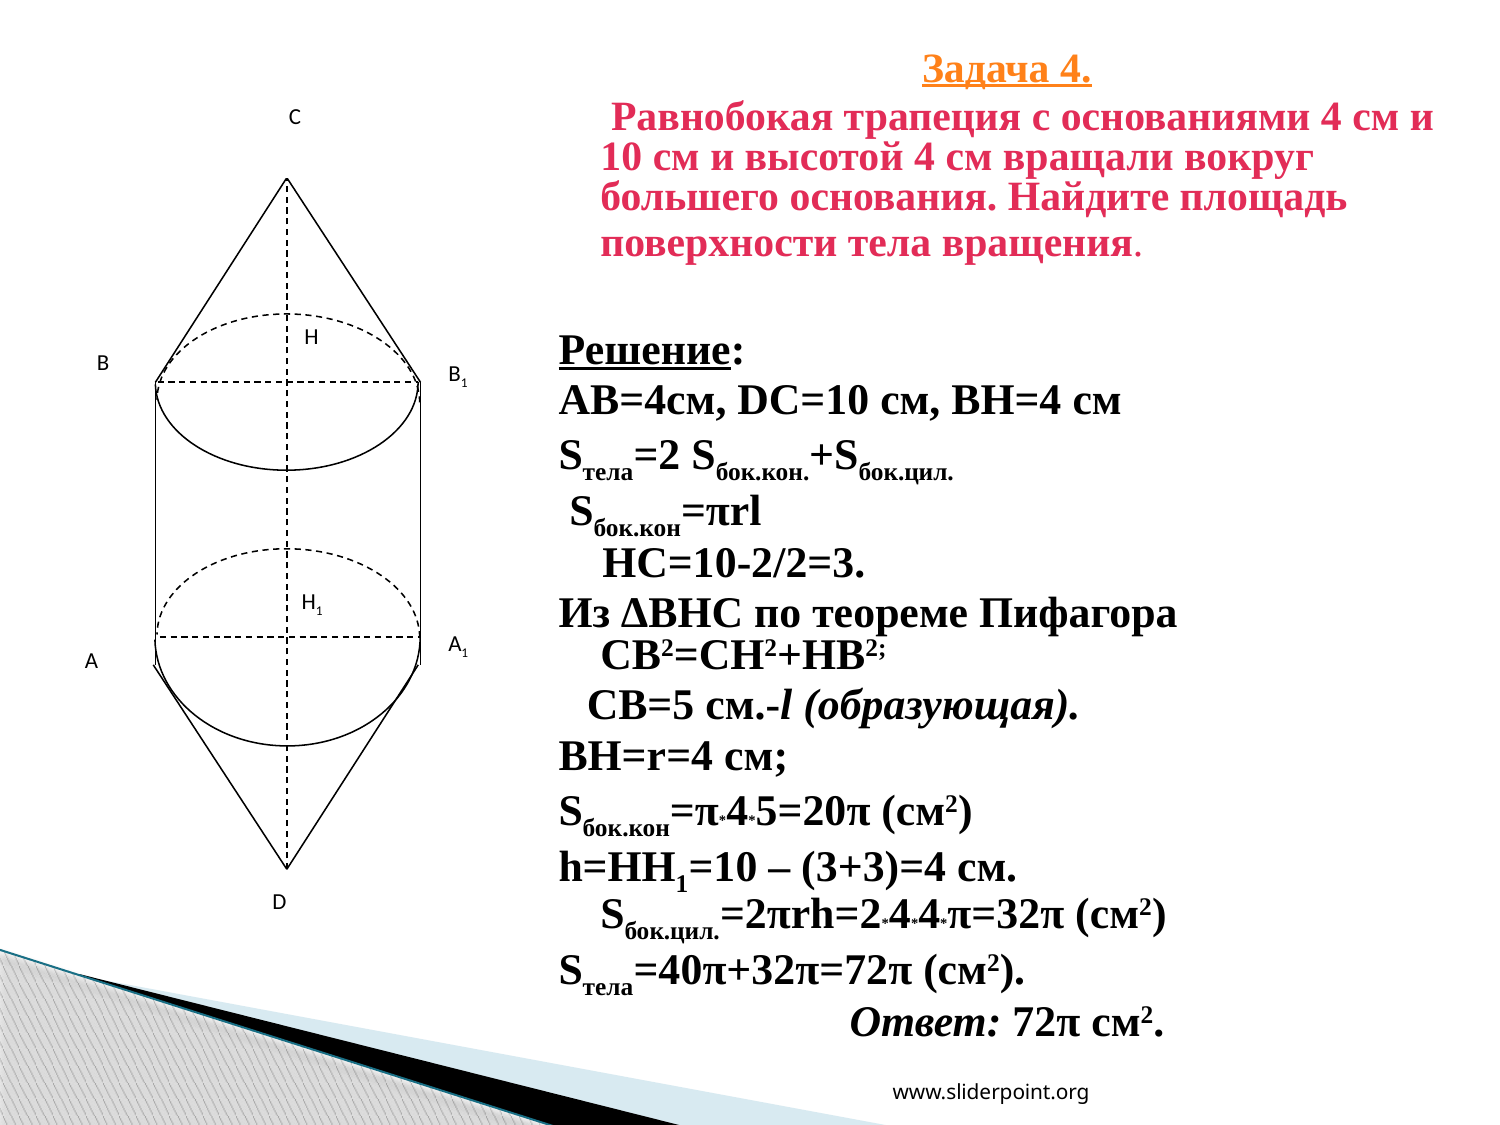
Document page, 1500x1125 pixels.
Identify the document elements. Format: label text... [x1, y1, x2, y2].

list Задача 4. Равнобокая трапеция с основаниями 4 см и 10 см и высотой 4 см вращали вокруг большего основания. Найдите площадь поверхности тела вращения. Решение: АВ=4см, DC=10 см, ВН=4 см Sтела=2 Sбок.кон.+Sбок.цил. Sбок.кон=πrl HC=10-2/2=3. Из ΔВНС по теореме Пифагора СВ2=СН2+НВ2; CВ=5 см.-l (образующая). BH=r=4 cм; Sбок.кон=π*4*5=20π (см2) h=HH1=10 – (3+3)=4 см. Sбок.цил.=2πrh=2*4*4*π=32π (см2) Sтела=40π+32π=72π (см2). Ответ: 72π см2. [525, 42, 1471, 1059]
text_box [70, 93, 528, 985]
footer www.sliderpoint.org [718, 1051, 1105, 1112]
